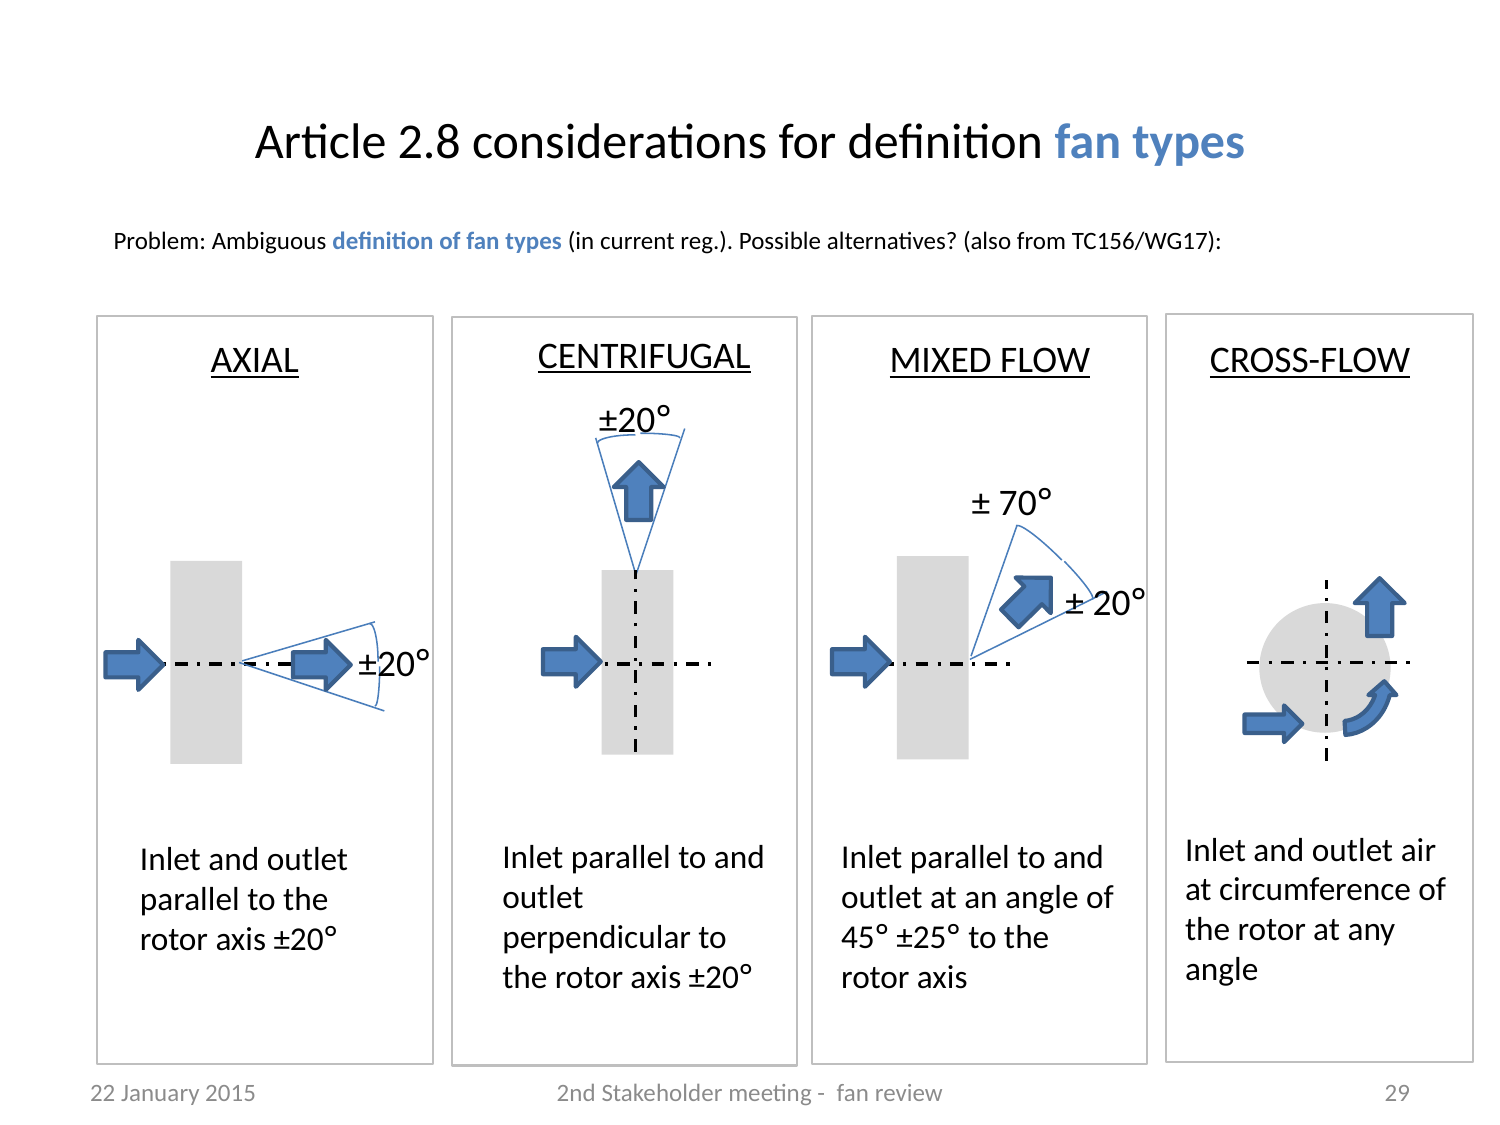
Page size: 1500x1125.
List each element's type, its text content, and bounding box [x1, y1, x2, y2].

text_box [810, 313, 1149, 1066]
text_box CROSS-FLOW [1194, 328, 1426, 388]
table_cell [553, 665, 635, 676]
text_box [918, 484, 1164, 650]
text_box AXIAL [195, 328, 314, 388]
text_box Inlet parallel to and outlet at an angle of 45° ±25° to the rotor axis [826, 828, 1130, 1003]
text_box MIXED FLOW [874, 328, 1106, 388]
text_box [449, 315, 799, 1068]
text_box Inlet and outlet parallel to the rotor axis ±20° [124, 829, 372, 965]
list Problem: Ambiguous definition of fan types (in current reg.). Possible alternatives? (also from TC156/WG17): [98, 217, 1449, 279]
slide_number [75, 1061, 425, 1122]
text_box Inlet parallel to and outlet perpendicular to the rotor axis ±20° [487, 828, 791, 1003]
text_box Inlet and outlet air at circumference of the rotor at any angle [1170, 820, 1474, 995]
title Article 2.8 considerations for definition fan types [75, 45, 1425, 233]
text_box CENTRIFUGAL [523, 323, 766, 384]
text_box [541, 427, 729, 534]
text_box [1163, 312, 1475, 1064]
table_cell [145, 665, 435, 718]
text_box [95, 313, 435, 1066]
table_cell N Industry [1251, 663, 1326, 674]
slide_number 29 [1074, 1061, 1425, 1122]
footer 2nd Stakeholder meeting - fan review [512, 1061, 988, 1122]
table_cell N Industry [1327, 663, 1409, 674]
table_cell [637, 665, 711, 674]
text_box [238, 621, 448, 712]
